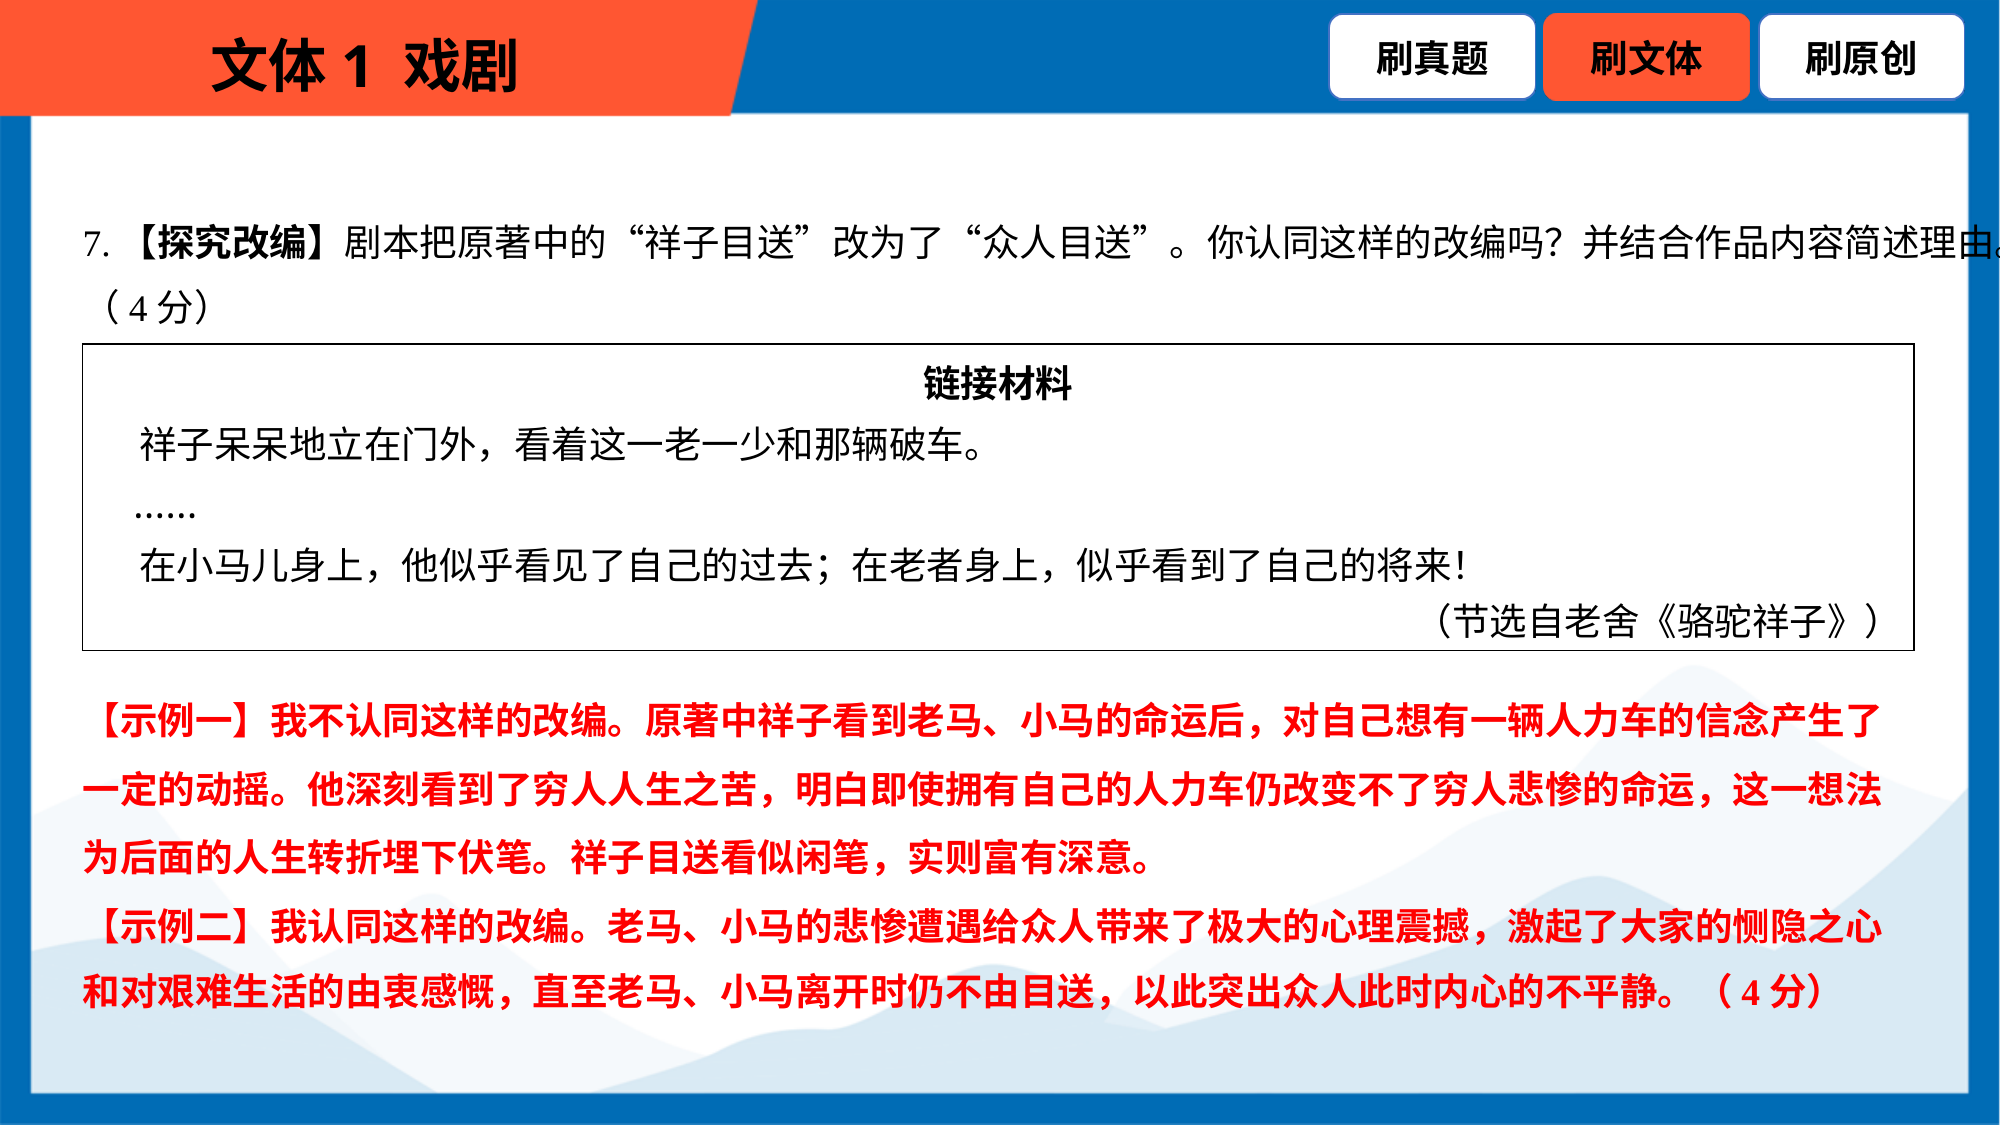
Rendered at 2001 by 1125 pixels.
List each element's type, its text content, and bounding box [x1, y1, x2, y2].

table_header 链接材料 祥子呆呆地立在门外，看着这一老一少和那辆破车。 …… 在小马儿身上，他似乎看见了自己的过去；在老者身上，似乎看到了自己的将来！ （节选自老舍《骆驼祥子》） [83, 345, 1913, 650]
picture [0, 0, 2000, 1125]
text_box 7.【探究改编】剧本把原著中的“祥子目送”改为了“众人目送”。你认同这样的改编吗？并结合作品内容简述理由。 （4分） [82, 195, 1917, 322]
text_box 【示例一】我不认同这样的改编。原著中祥子看到老马、小马的命运后，对自己想有一辆人力车的信念产生了 一定的动摇。他深刻看到了穷人人生之苦，明白即使拥有自己的人力车仍改变不了穷人悲惨的命运，这一想法 为后面的人生转折埋下伏笔。祥子目送看似闲笔，实则富有深意。 【示例二】我认同这样的改编。老马、小马的悲惨遭遇给众人带来了极大的心理震撼，激起了大家的恻隐之心 和对艰难生活的由衷感慨，直至老马、小马离开时仍不由目送，以此突出众人此时内心的不平静。（4分） [82, 673, 1917, 1007]
